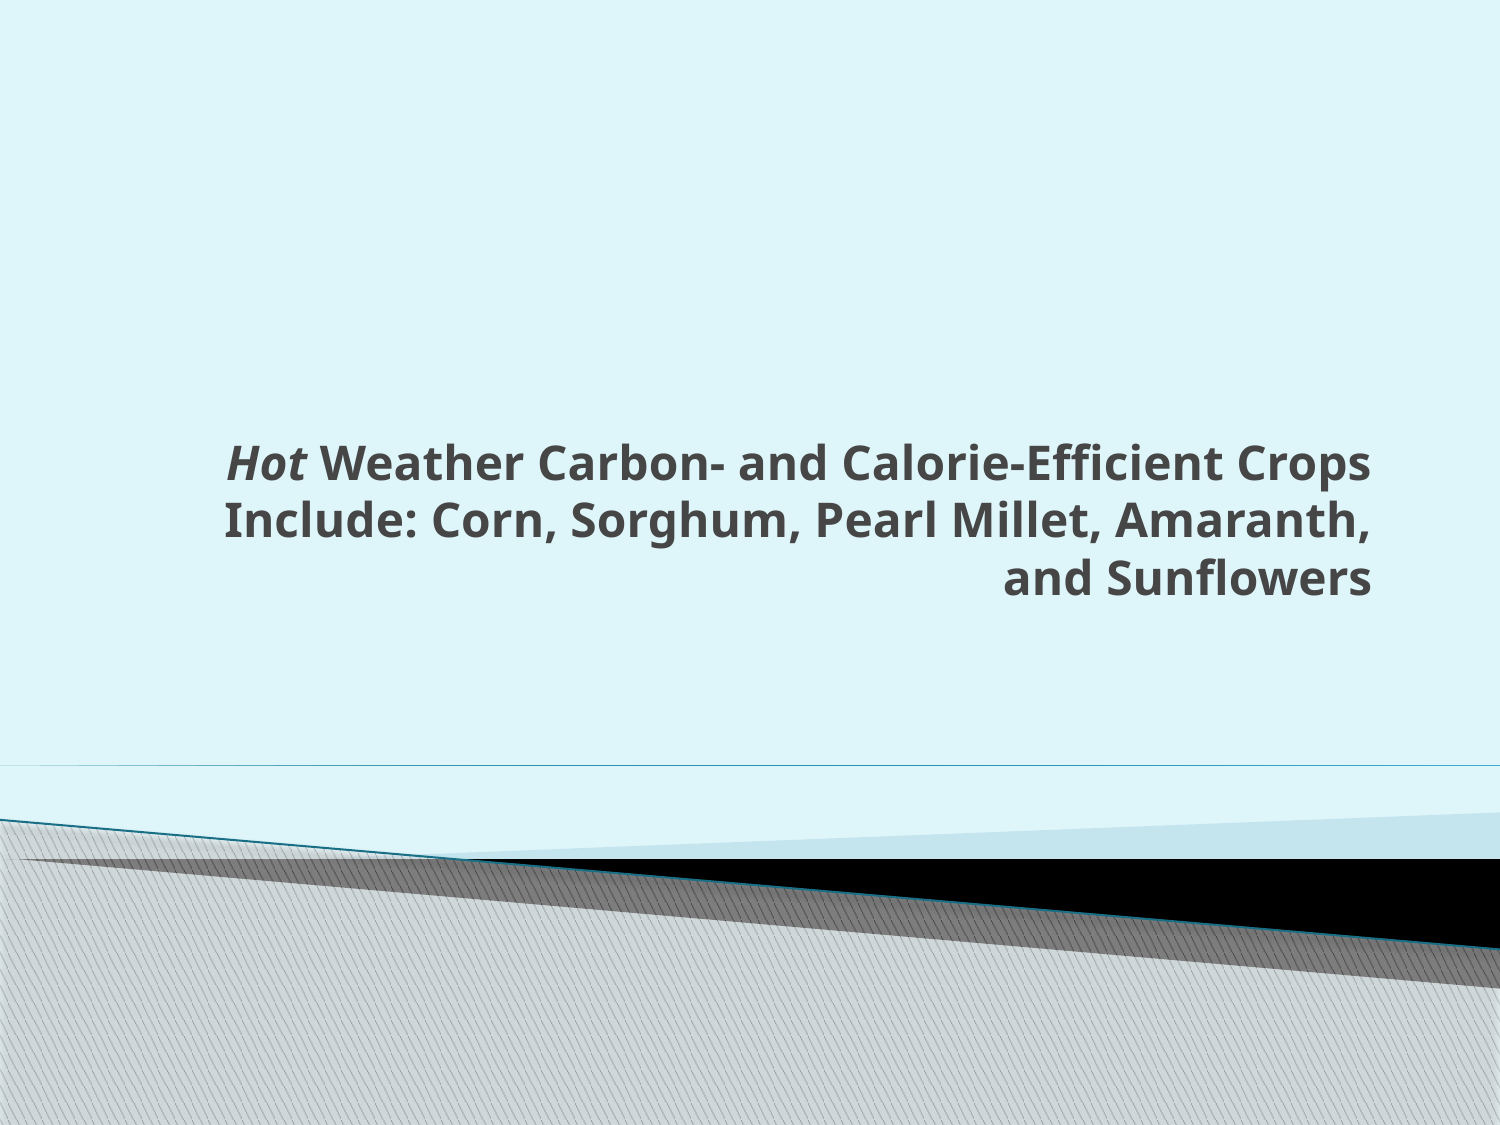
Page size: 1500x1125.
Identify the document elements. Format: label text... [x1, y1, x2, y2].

title Hot Weather Carbon- and Calorie-Efficient Crops Include: Corn, Sorghum, Pearl Millet, Amaranth, and Sunflowers [112, 425, 1388, 613]
picture [5, 859, 1500, 989]
